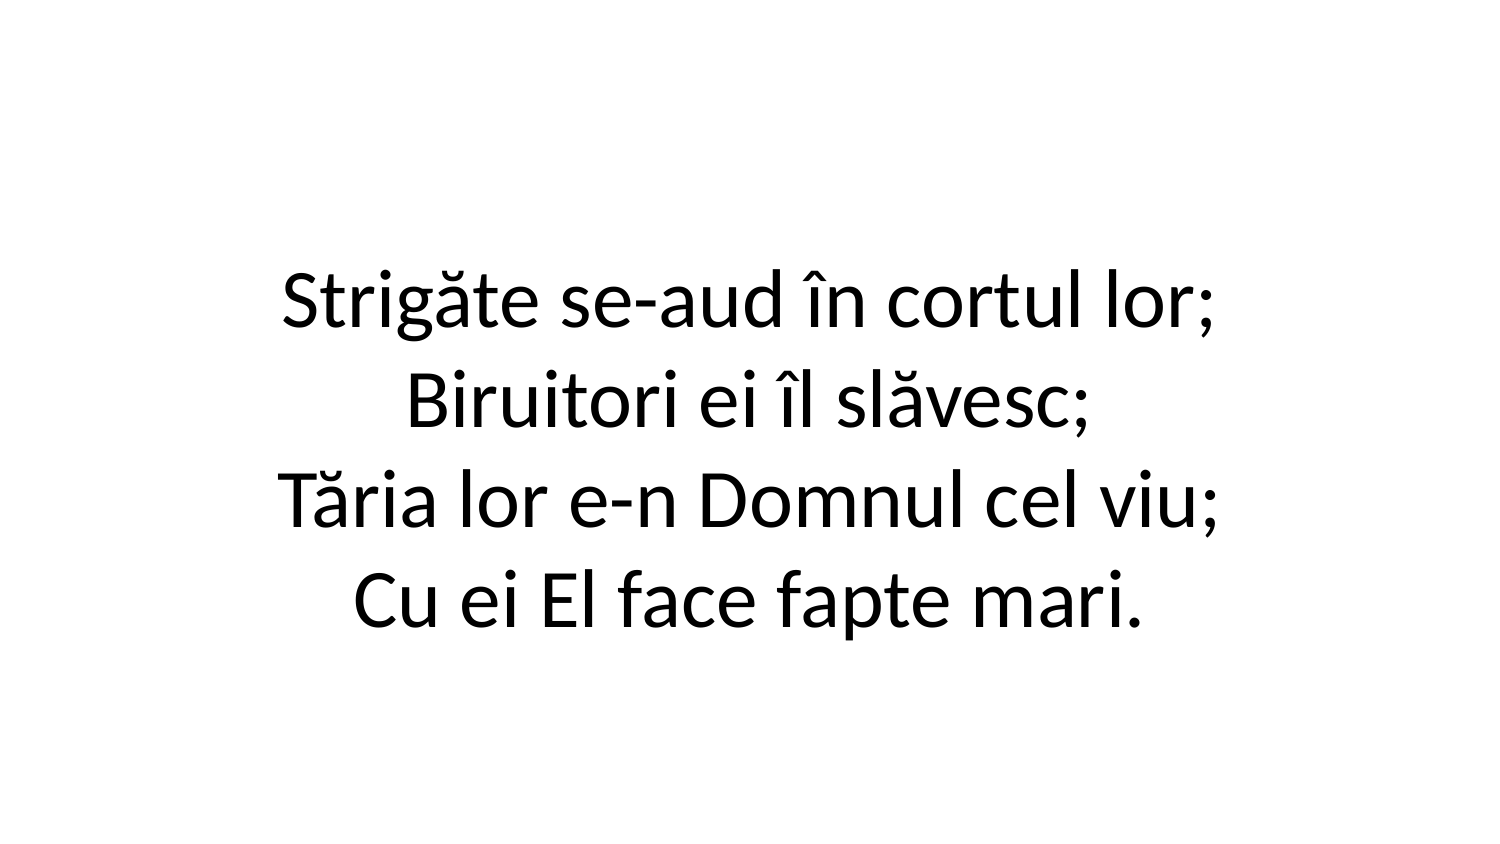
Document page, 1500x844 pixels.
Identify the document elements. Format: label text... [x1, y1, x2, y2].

text_box Strigăte se-aud în cortul lor; Biruitori ei îl slăvesc; Tăria lor e-n Domnul cel viu; Cu ei El face fapte mari. [262, 192, 1238, 652]
